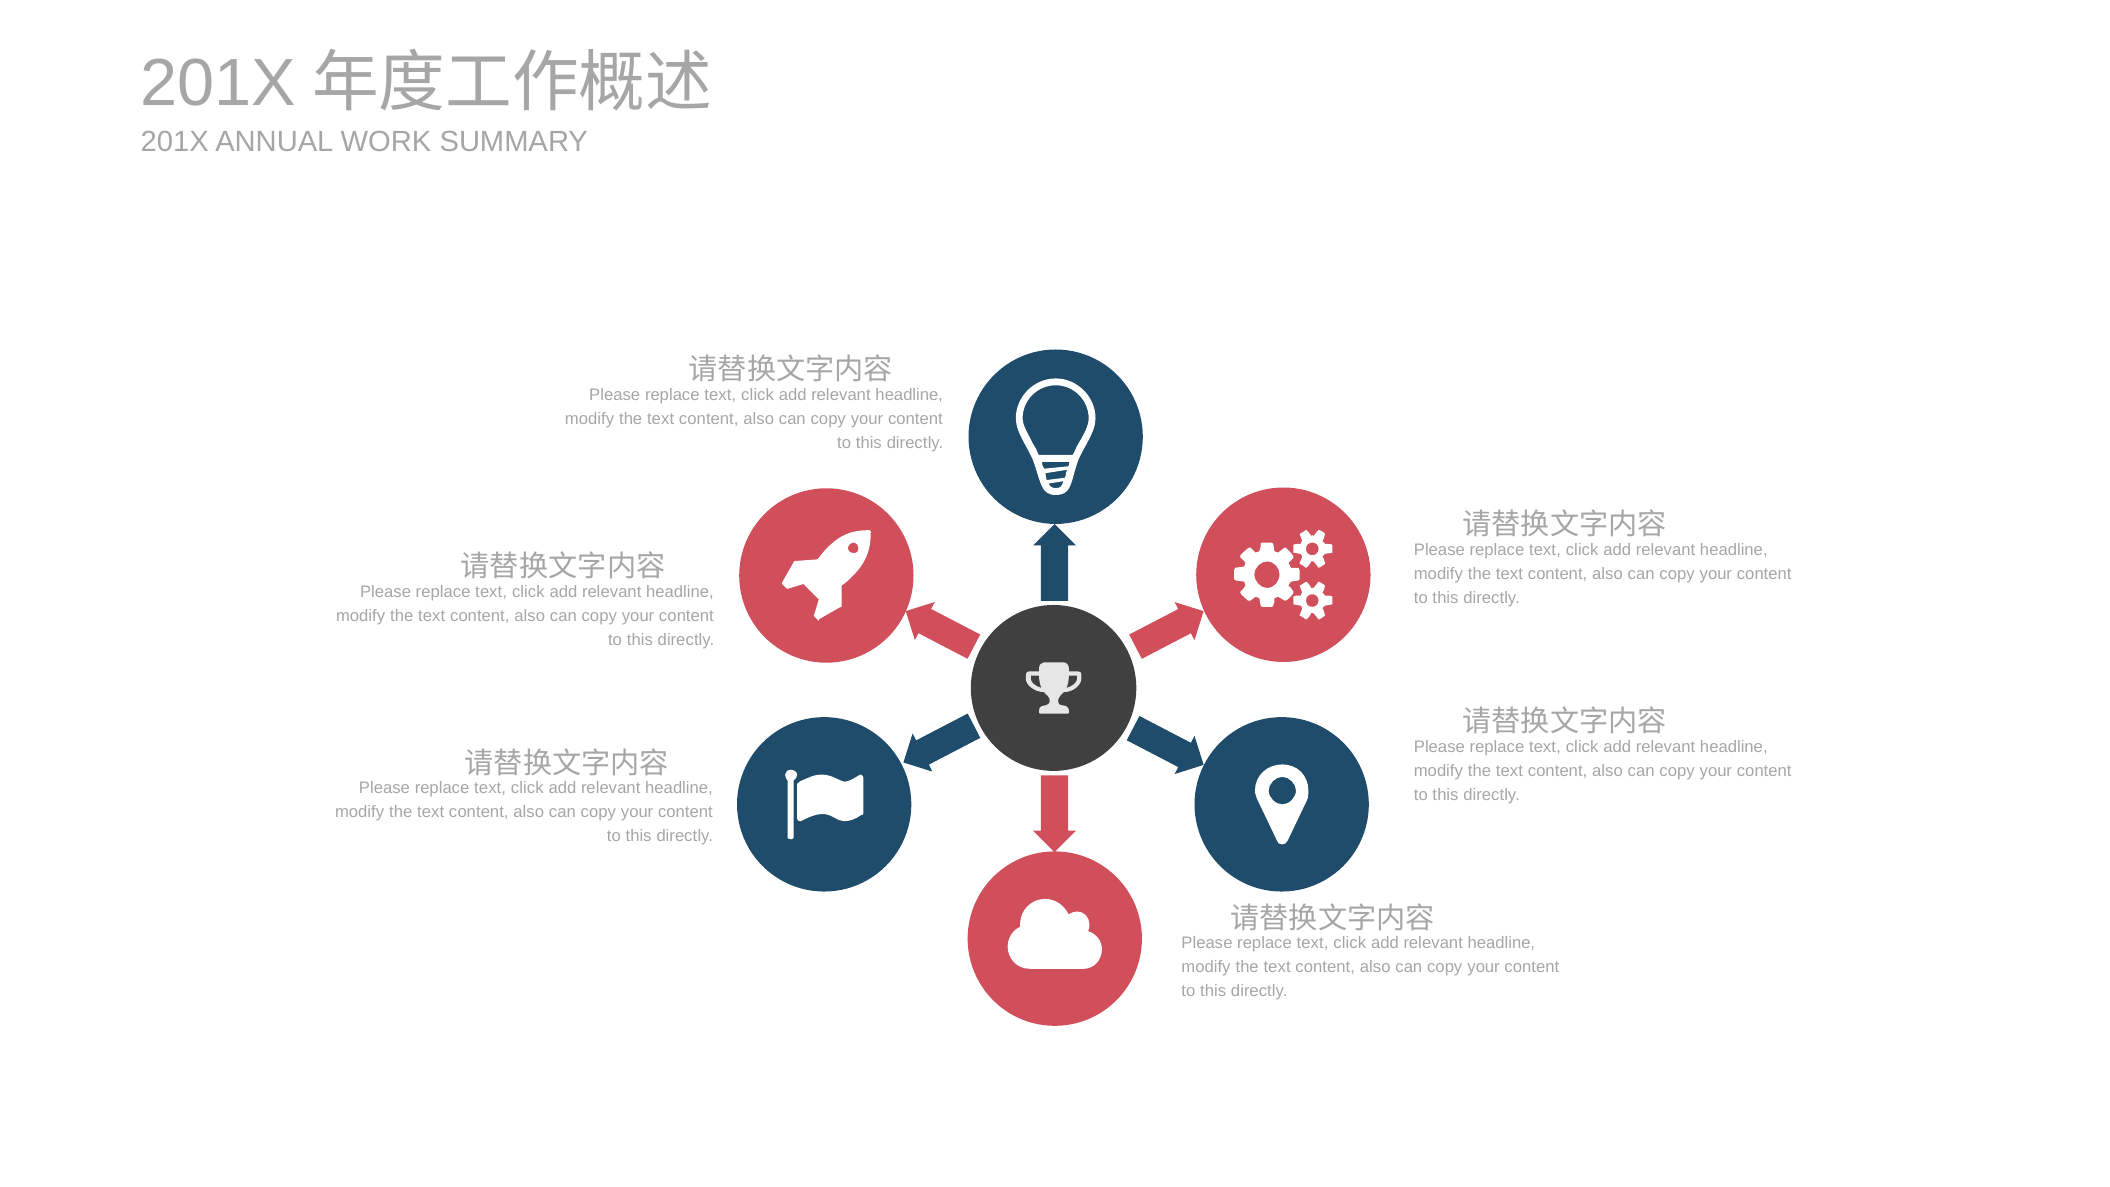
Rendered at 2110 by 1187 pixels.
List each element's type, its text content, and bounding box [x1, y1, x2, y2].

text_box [322, 737, 720, 846]
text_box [968, 349, 1143, 524]
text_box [967, 851, 1142, 1026]
text_box [1033, 524, 1077, 601]
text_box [323, 540, 716, 650]
text_box [912, 713, 970, 772]
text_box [736, 717, 912, 892]
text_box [1413, 695, 1807, 803]
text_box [1181, 891, 1574, 999]
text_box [552, 343, 944, 453]
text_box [970, 604, 1137, 771]
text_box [1413, 498, 1807, 608]
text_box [1194, 717, 1369, 891]
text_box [1196, 487, 1371, 662]
text_box [1033, 775, 1077, 851]
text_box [739, 488, 914, 663]
text_box [914, 602, 970, 659]
text_box [1137, 602, 1196, 659]
text_box 201X ANNUAL WORK SUMMARY [140, 122, 602, 158]
text_box [1137, 715, 1194, 775]
text_box 201X年度工作概述 [140, 38, 789, 119]
